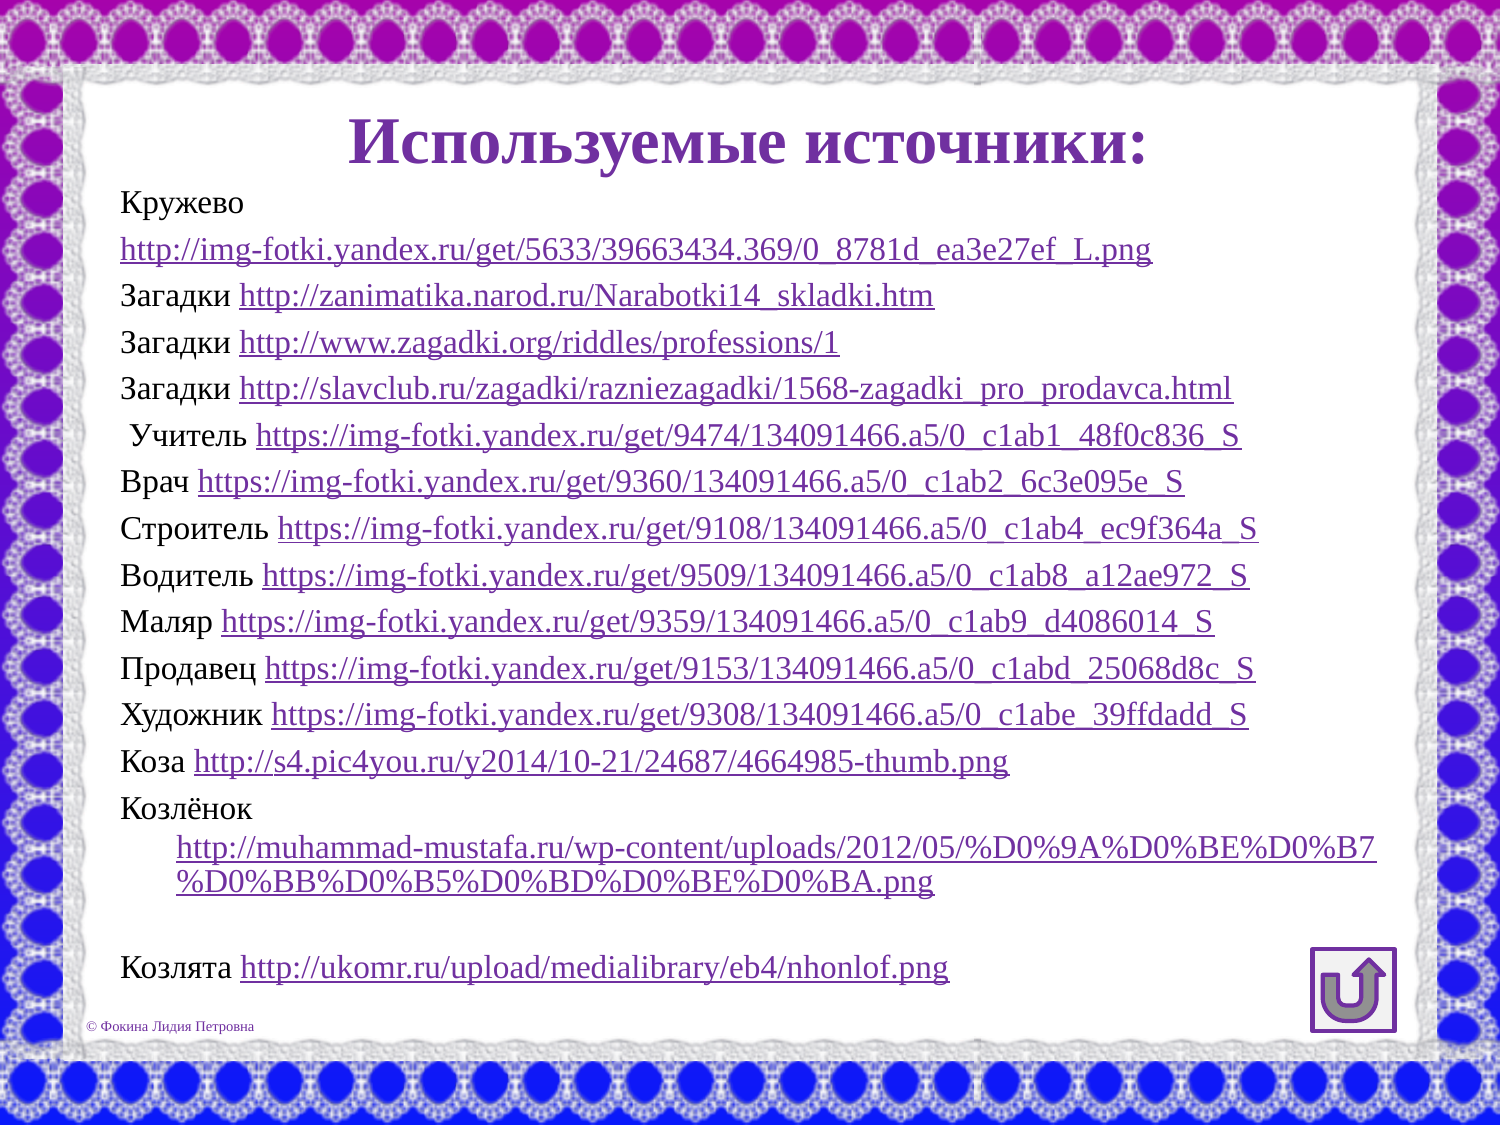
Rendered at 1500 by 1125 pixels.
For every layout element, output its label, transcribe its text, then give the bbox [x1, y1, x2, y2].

list Кружево http://img-fotki.yandex.ru/get/5633/39663434.369/0_8781d_ea3e27ef_L.png Загадки http://zanimatika.narod.ru/Narabotki14_skladki.htm Загадки http://www.zagadki.org/riddles/professions/1 Загадки http://slavclub.ru/zagadki/razniezagadki/1568-zagadki_pro_prodavca.html Учитель https://img-fotki.yandex.ru/get/9474/134091466.a5/0_c1ab1_48f0c836_S Врач https://img-fotki.yandex.ru/get/9360/134091466.a5/0_c1ab2_6c3e095e_S Строитель https://img-fotki.yandex.ru/get/9108/134091466.a5/0_c1ab4_ec9f364a_S Водитель https://img-fotki.yandex.ru/get/9509/134091466.a5/0_c1ab8_a12ae972_S Маляр https://img-fotki.yandex.ru/get/9359/134091466.a5/0_c1ab9_d4086014_S Продавец https://img-fotki.yandex.ru/get/9153/134091466.a5/0_c1abd_25068d8c_S Художник https://img-fotki.yandex.ru/get/9308/134091466.a5/0_c1abe_39ffdadd_S Коза http://s4.pic4you.ru/y2014/10-21/24687/4664985-thumb.png Козлёнок http://muhammad-mustafa.ru/wp-content/uploads/2012/05/%D0%9A%D0%BE%D0%B7%D0%BB%D0%B5%D0%BD%D0%BE%D0%BA.png Козлята http://ukomr.ru/upload/medialibrary/eb4/nhonlof.png [105, 172, 1407, 1020]
picture [1, 67, 89, 1058]
text_box [1310, 947, 1397, 1033]
picture [0, 0, 1500, 1125]
title Используемые источники: [75, 90, 1425, 233]
